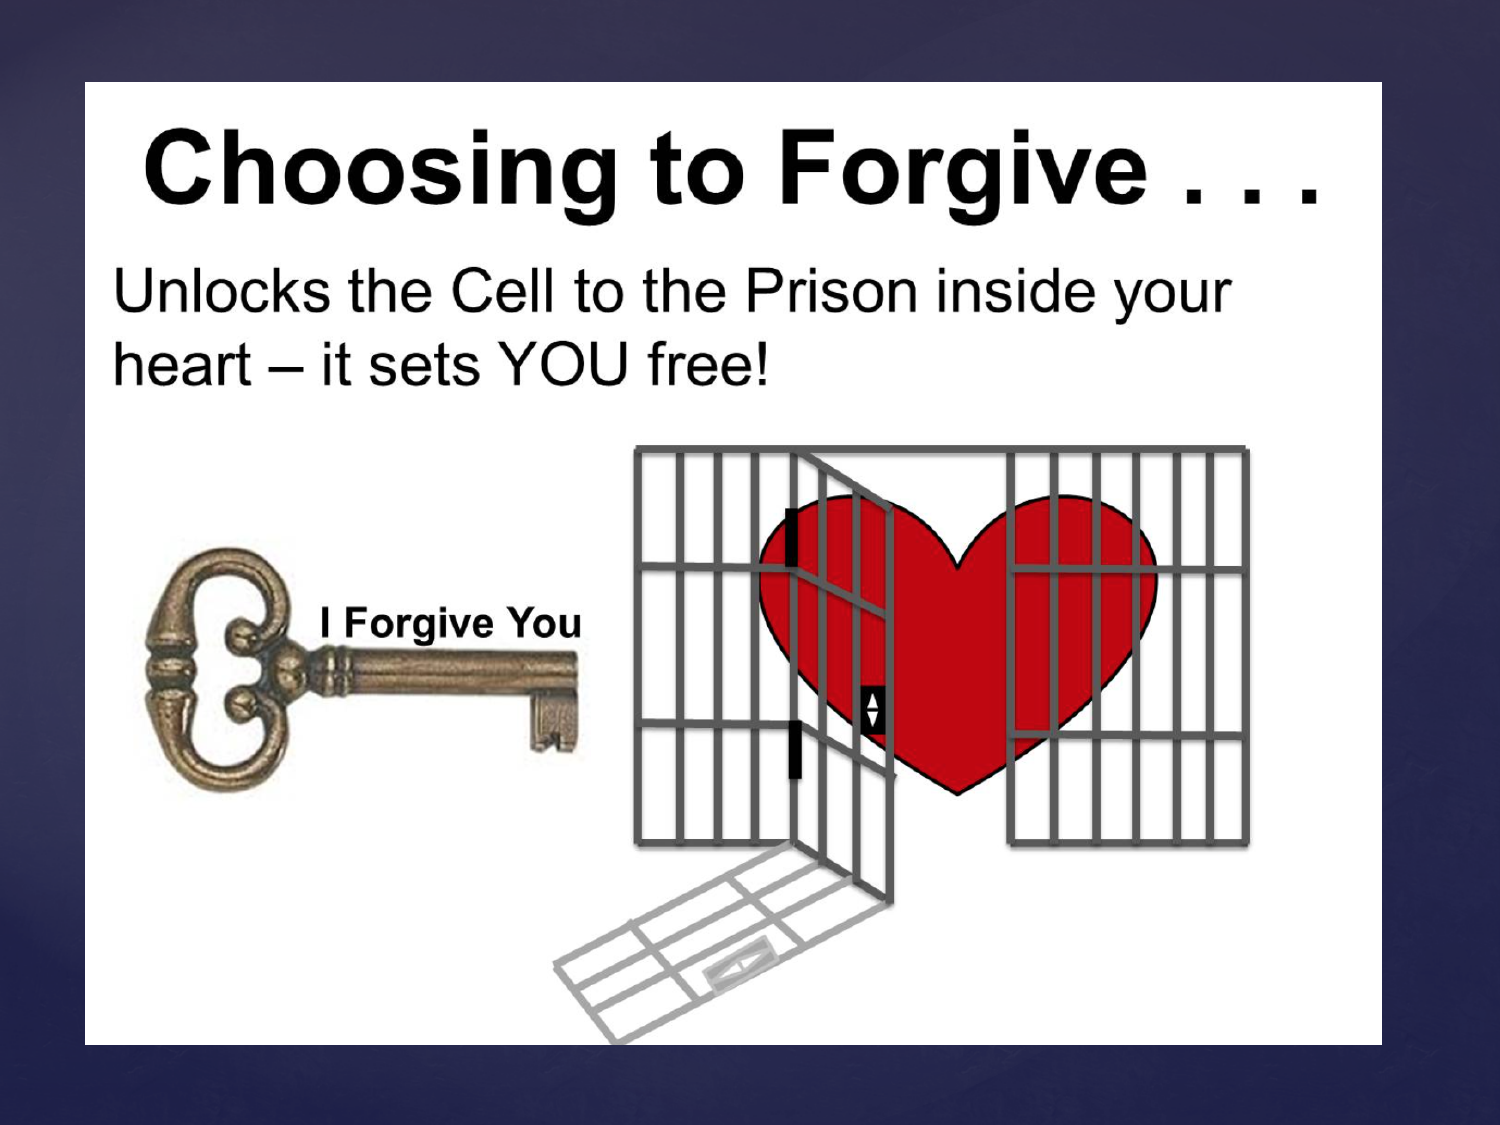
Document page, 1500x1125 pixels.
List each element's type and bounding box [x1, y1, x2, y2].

picture [85, 81, 1383, 1046]
